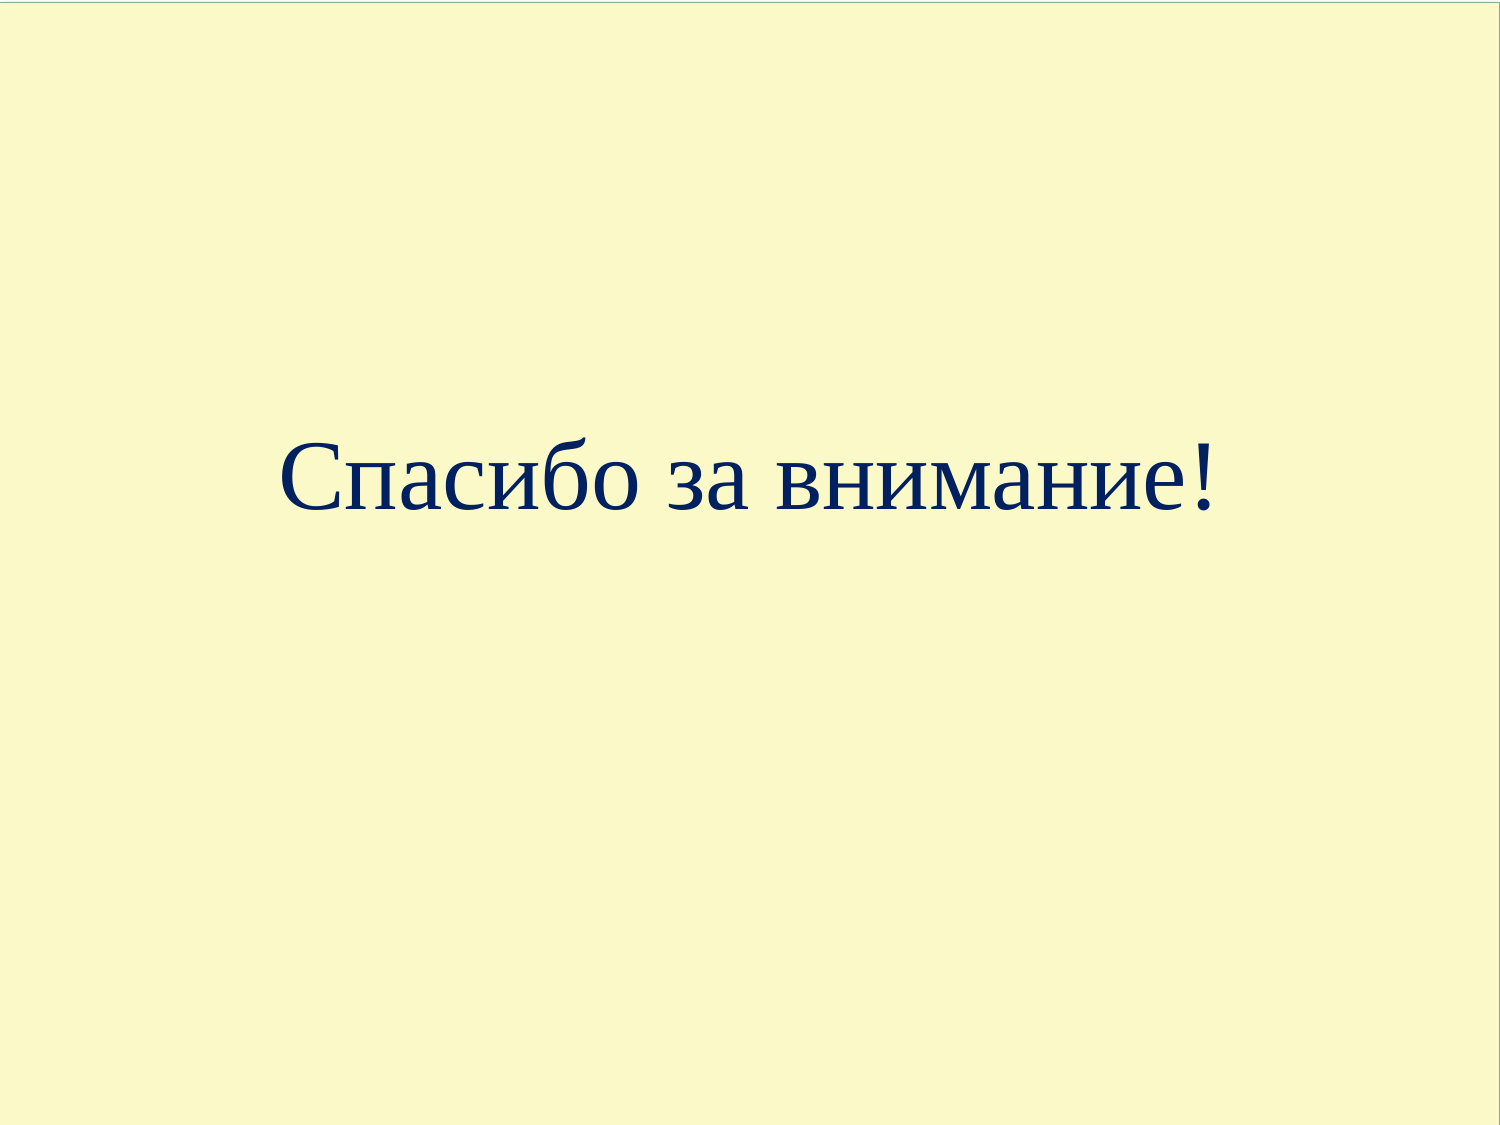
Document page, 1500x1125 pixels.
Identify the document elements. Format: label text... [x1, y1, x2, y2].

text_box Спасибо за внимание! [0, 2, 1500, 1125]
